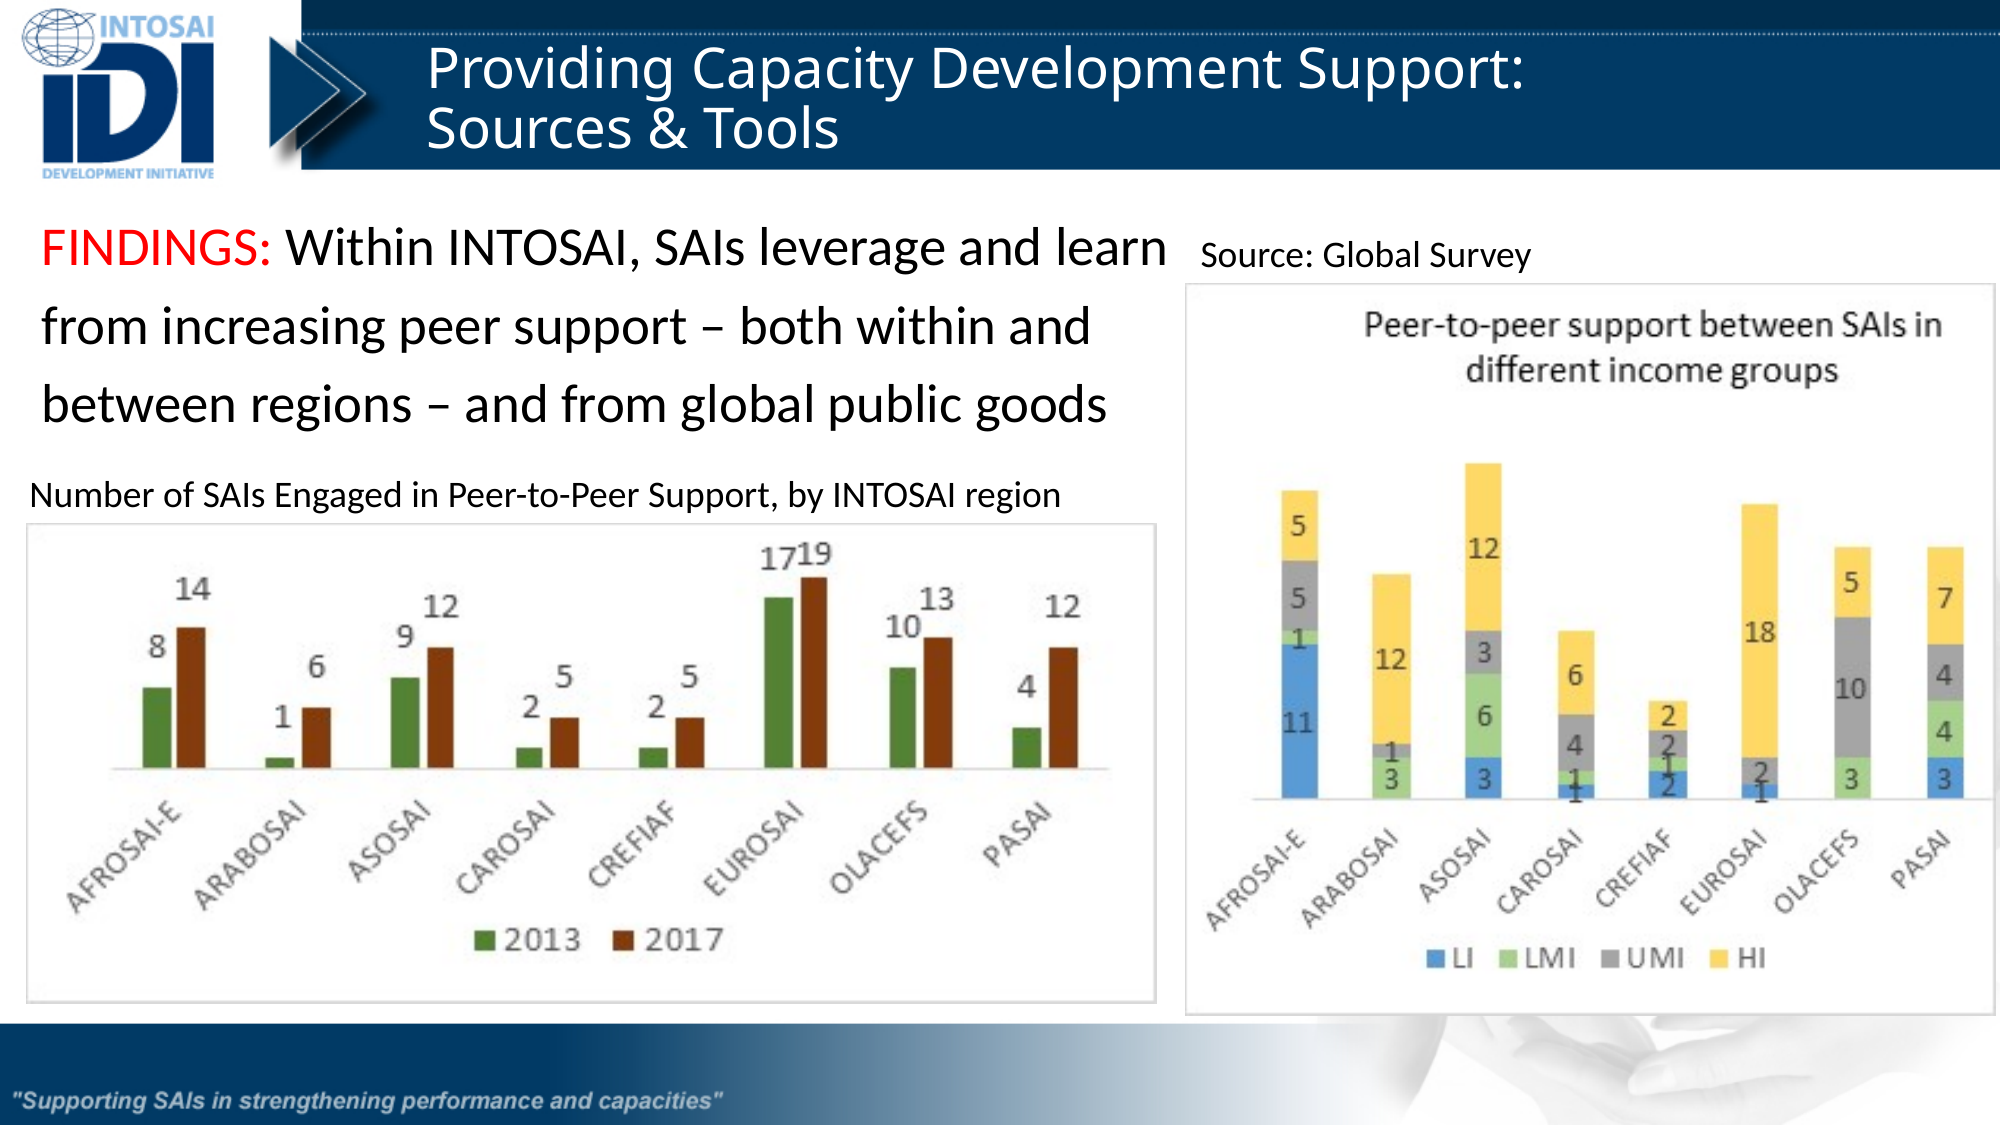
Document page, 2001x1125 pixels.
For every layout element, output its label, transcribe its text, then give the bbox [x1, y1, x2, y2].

list FINDINGS: Within INTOSAI, SAIs leverage and learn from increasing peer support – both within and between regions – and from global public goods [26, 190, 1186, 504]
text_box Number of SAIs Engaged in Peer-to-Peer Support, by INTOSAI region [14, 462, 1172, 523]
title Providing Capacity Development Support: Sources & Tools [411, 30, 1903, 171]
text_box Source: Global Survey [1185, 222, 1984, 283]
picture [0, 0, 2000, 1125]
